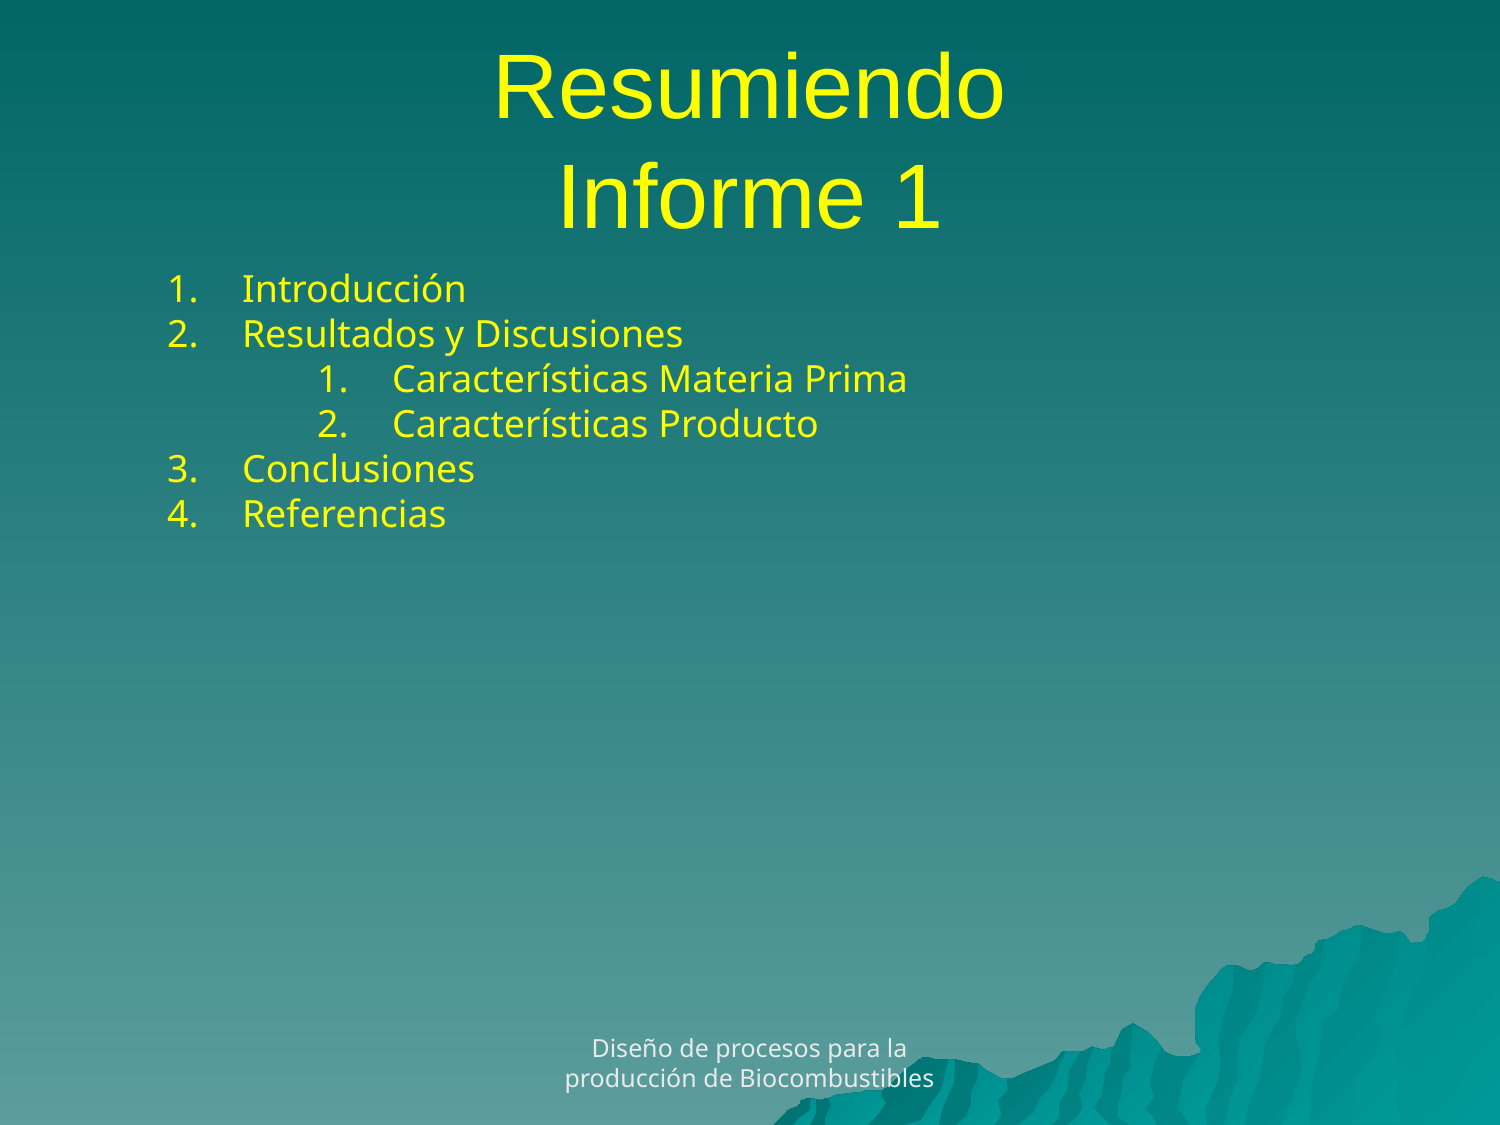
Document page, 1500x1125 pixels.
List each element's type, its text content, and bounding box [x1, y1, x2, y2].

text_box Introducción Resultados y Discusiones Características Materia Prima Características Producto Conclusiones Referencias [152, 257, 1322, 543]
title Resumiendo Informe 1 [111, 42, 1388, 231]
footer Diseño de procesos para la producción de Biocombustibles [512, 1024, 988, 1101]
